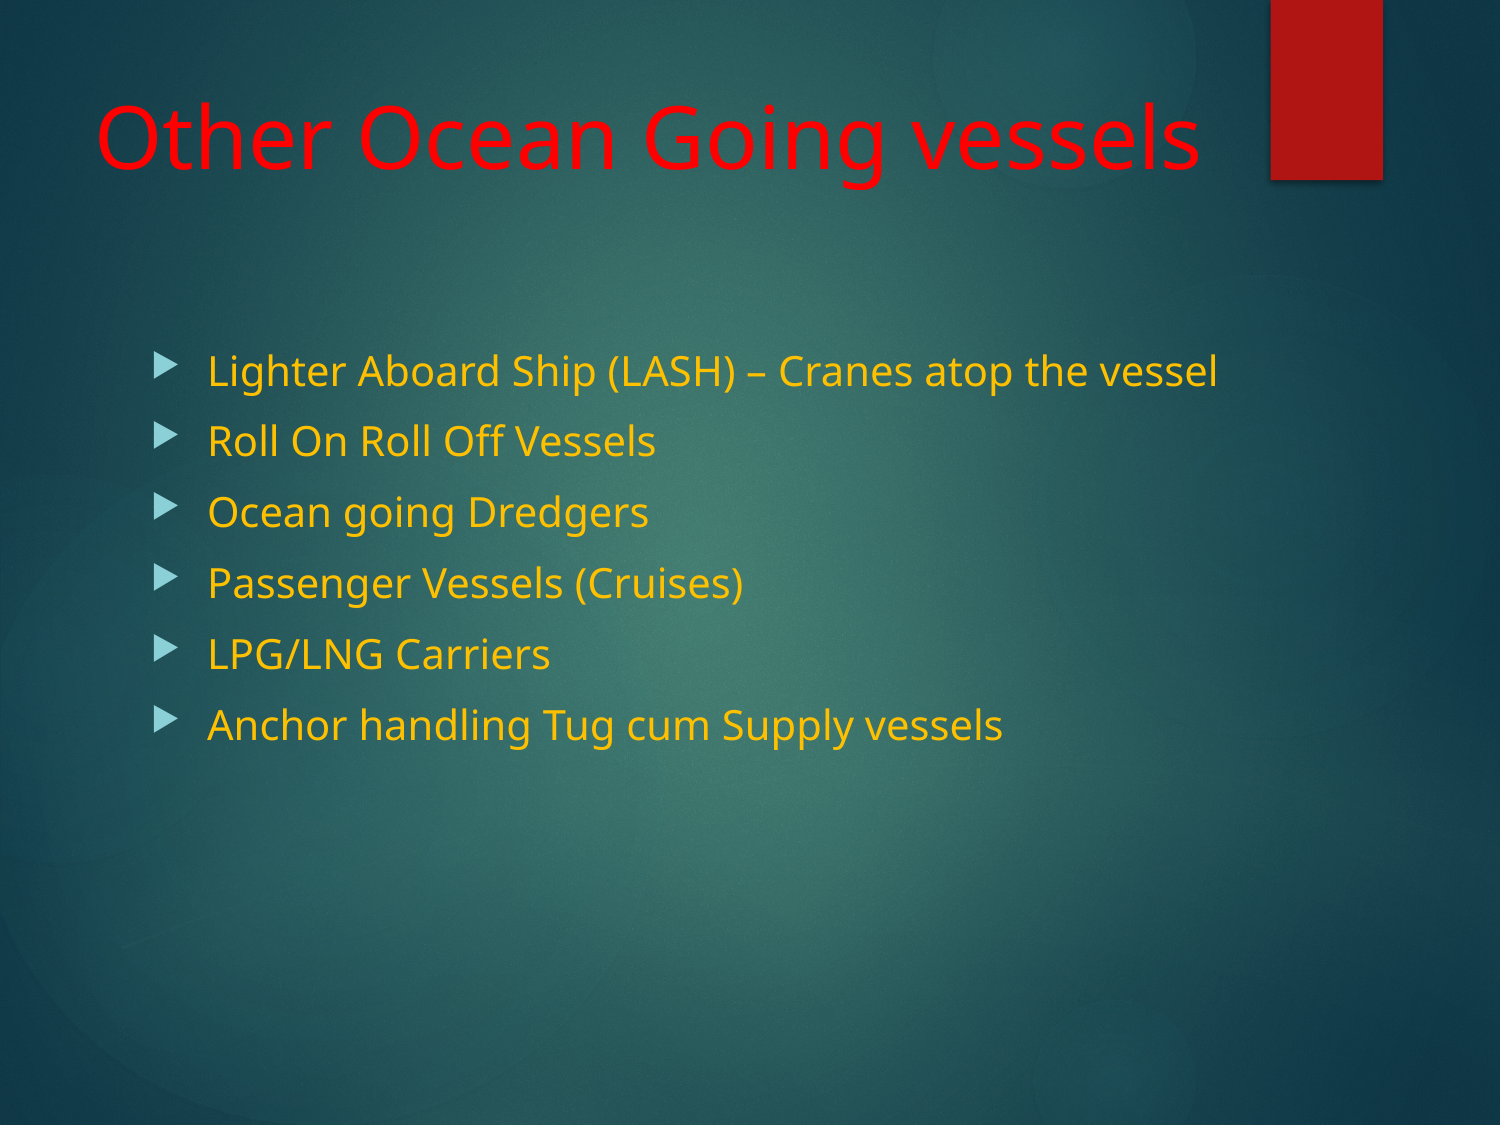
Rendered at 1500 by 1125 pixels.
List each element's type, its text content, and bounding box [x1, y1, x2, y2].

title Other Ocean Going vessels [79, 74, 1237, 304]
list Lighter Aboard Ship (LASH) – Cranes atop the vessel Roll On Roll Off Vessels Ocean going Dredgers Passenger Vessels (Cruises) LPG/LNG Carriers Anchor handling Tug cum Supply vessels [135, 336, 1237, 1025]
